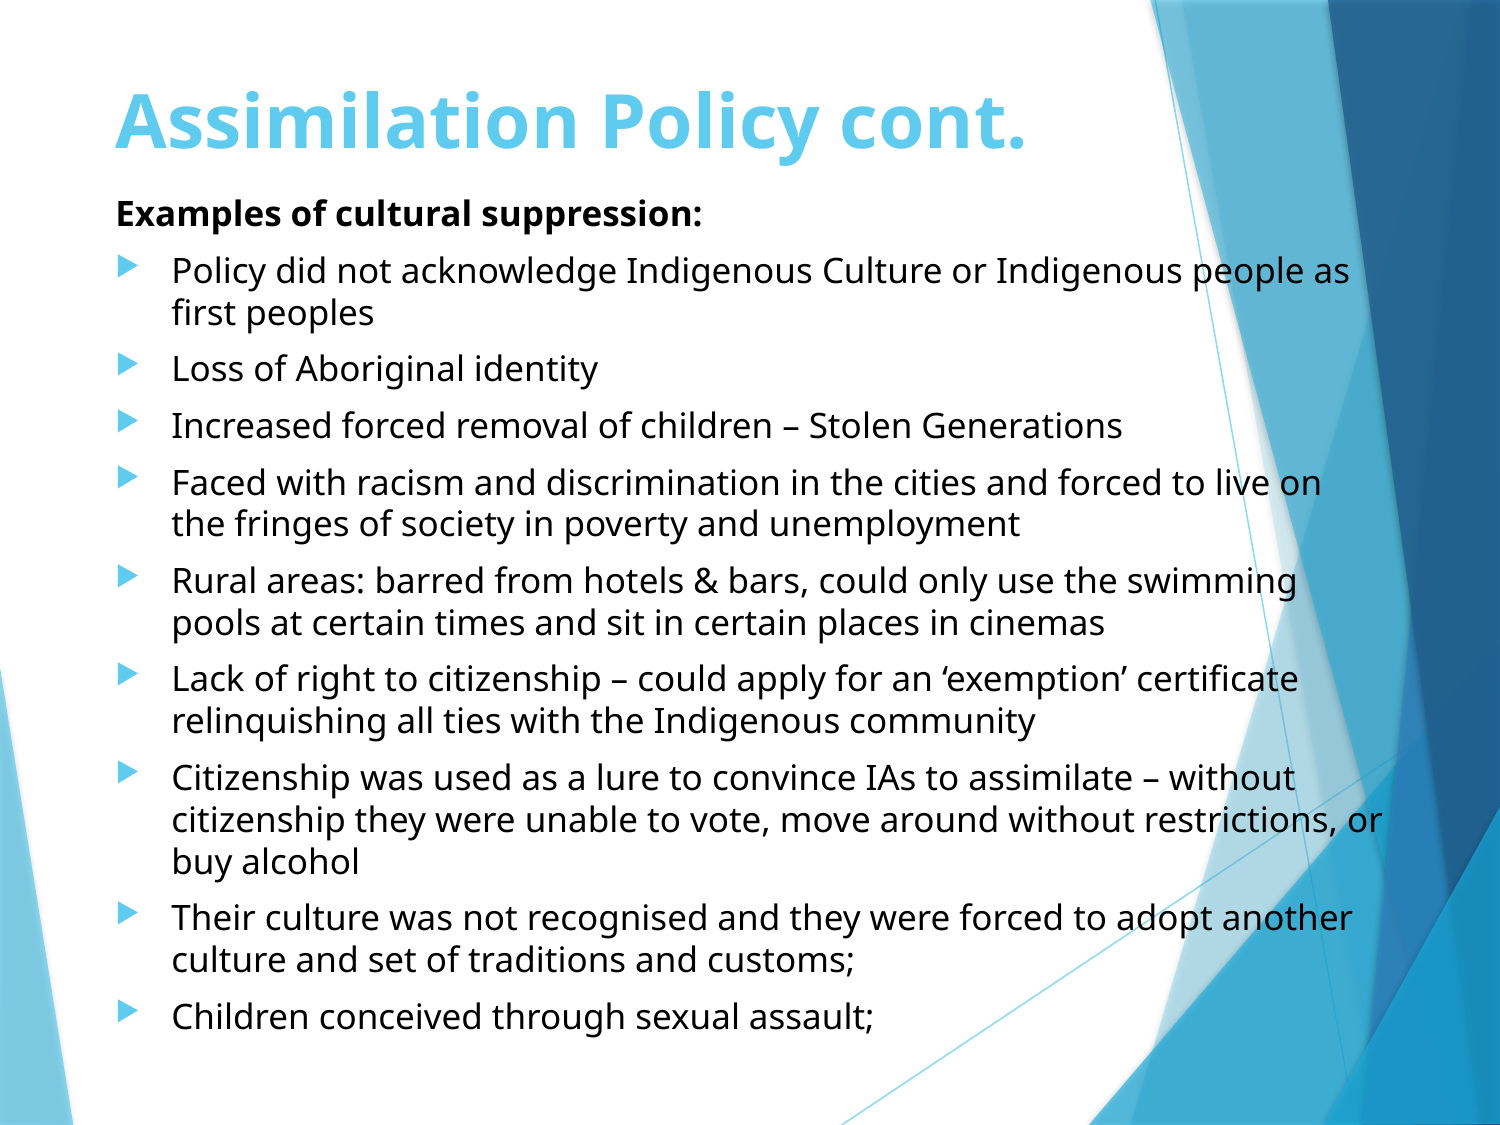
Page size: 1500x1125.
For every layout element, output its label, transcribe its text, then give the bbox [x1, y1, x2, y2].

text_box Assimilation Policy cont. [100, 66, 1253, 244]
list Examples of cultural suppression: Policy did not acknowledge Indigenous Culture or Indigenous people as first peoples Loss of Aboriginal identity Increased forced removal of children – Stolen Generations Faced with racism and discrimination in the cities and forced to live on the fringes of society in poverty and unemployment Rural areas: barred from hotels & bars, could only use the swimming pools at certain times and sit in certain places in cinemas Lack of right to citizenship – could apply for an ‘exemption’ certificate relinquishing all ties with the Indigenous community Citizenship was used as a lure to convince IAs to assimilate – without citizenship they were unable to vote, move around without restrictions, or buy alcohol Their culture was not recognised and they were forced to adopt another culture and set of traditions and customs; Children conceived through sexual assault; [100, 184, 1400, 1047]
